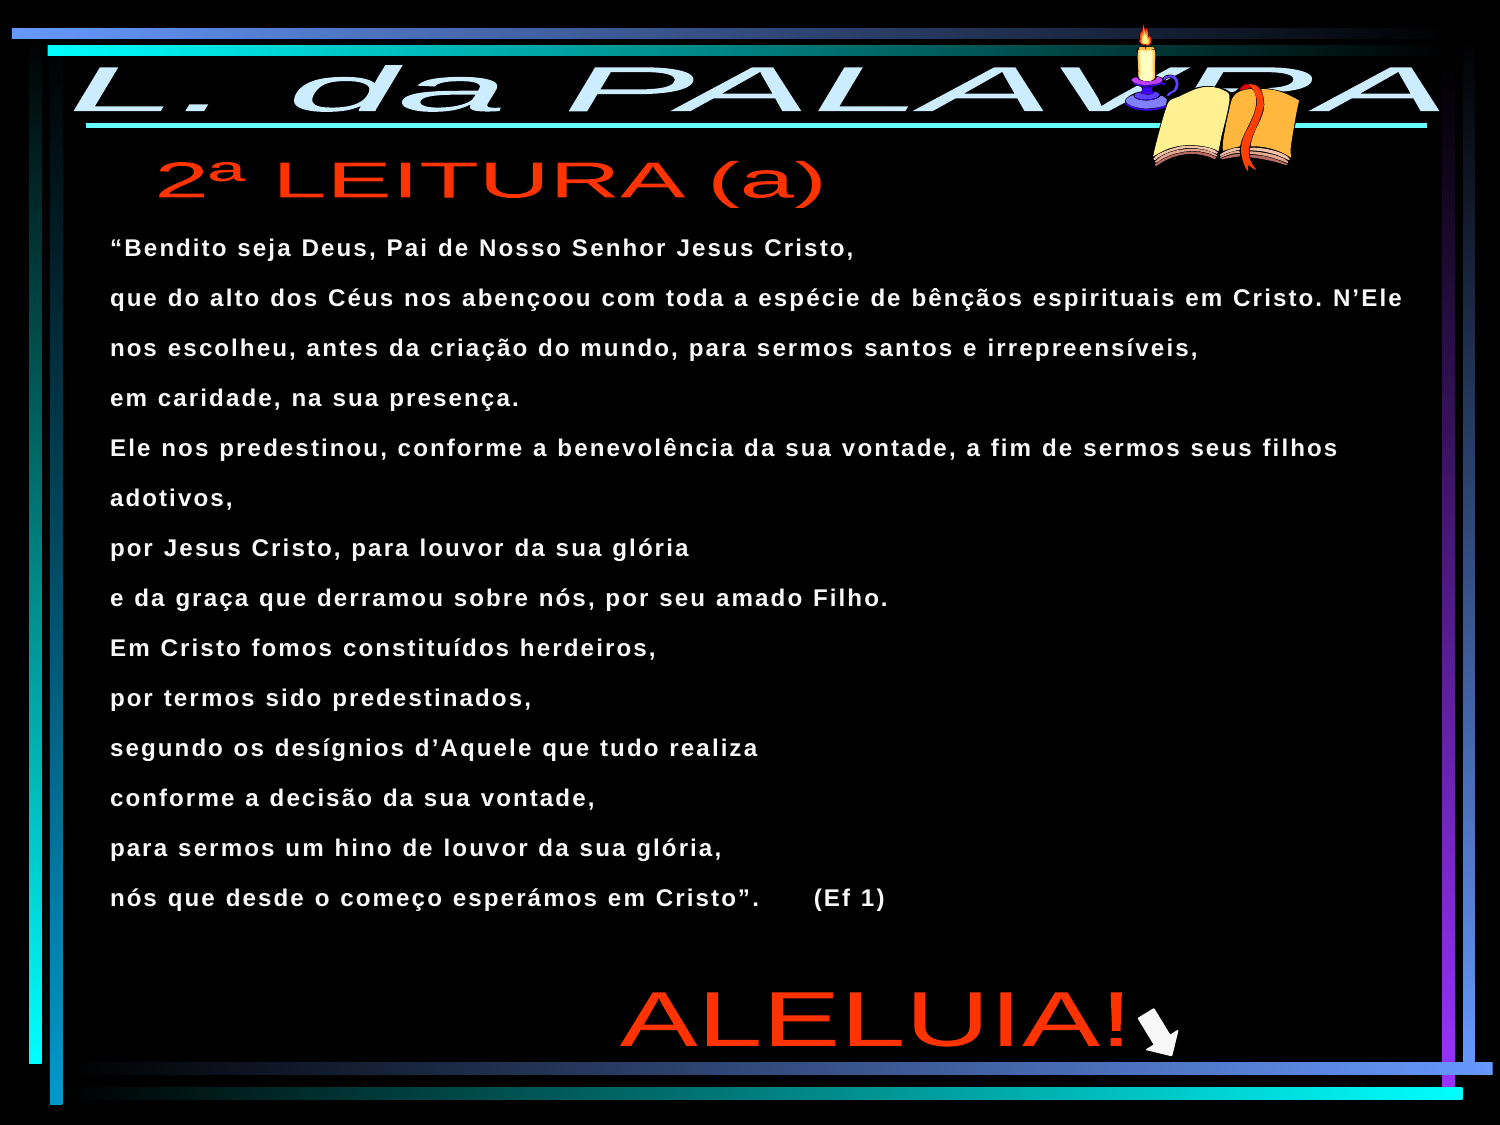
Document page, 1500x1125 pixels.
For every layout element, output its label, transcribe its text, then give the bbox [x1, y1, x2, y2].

text_box “Bendito seja Deus, Pai de Nosso Senhor Jesus Cristo, que do alto dos Céus nos abençoou com toda a espécie de bênçãos espirituais em Cristo. N’Ele nos escolheu, antes da criação do mundo, para sermos santos e irrepreensíveis, em caridade, na sua presença. Ele nos predestinou, conforme a benevolência da sua vontade, a fim de sermos seus filhos adotivos, por Jesus Cristo, para louvor da sua glória e da graça que derramou sobre nós, por seu amado Filho. Em Cristo fomos constituídos herdeiros, por termos sido predestinados, segundo os desígnios d’Aquele que tudo realiza conforme a decisão da sua vontade, para sermos um hino de louvor da sua glória, nós que desde o começo esperámos em Cristo”. (Ef 1) [95, 219, 1447, 935]
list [1124, 18, 1306, 174]
text_box [1138, 1009, 1178, 1056]
